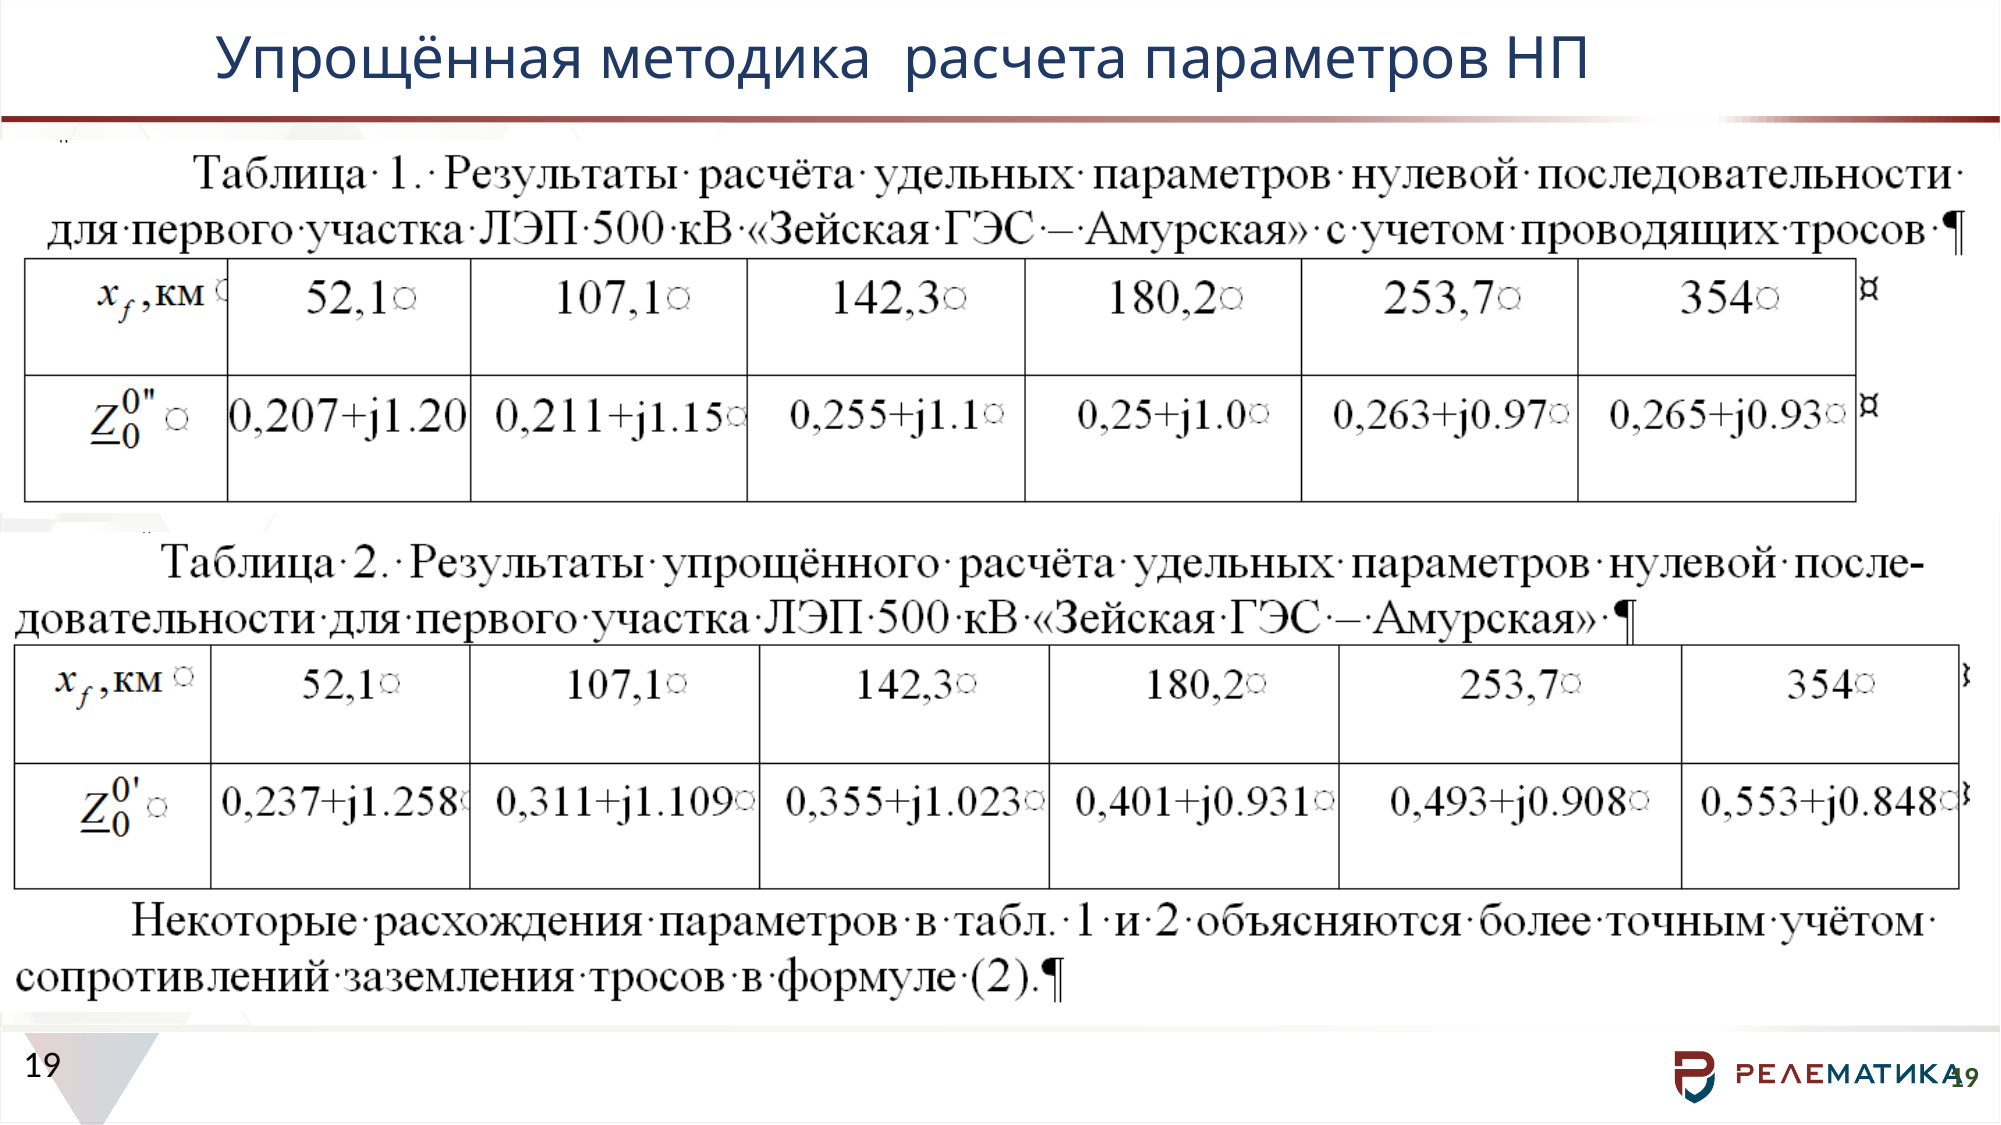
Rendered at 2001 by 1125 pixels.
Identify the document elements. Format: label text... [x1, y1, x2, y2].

picture [0, 0, 2000, 1123]
slide_number 19 [1928, 1050, 2000, 1111]
title Упрощённая методика расчета параметров НП [40, 21, 1766, 102]
